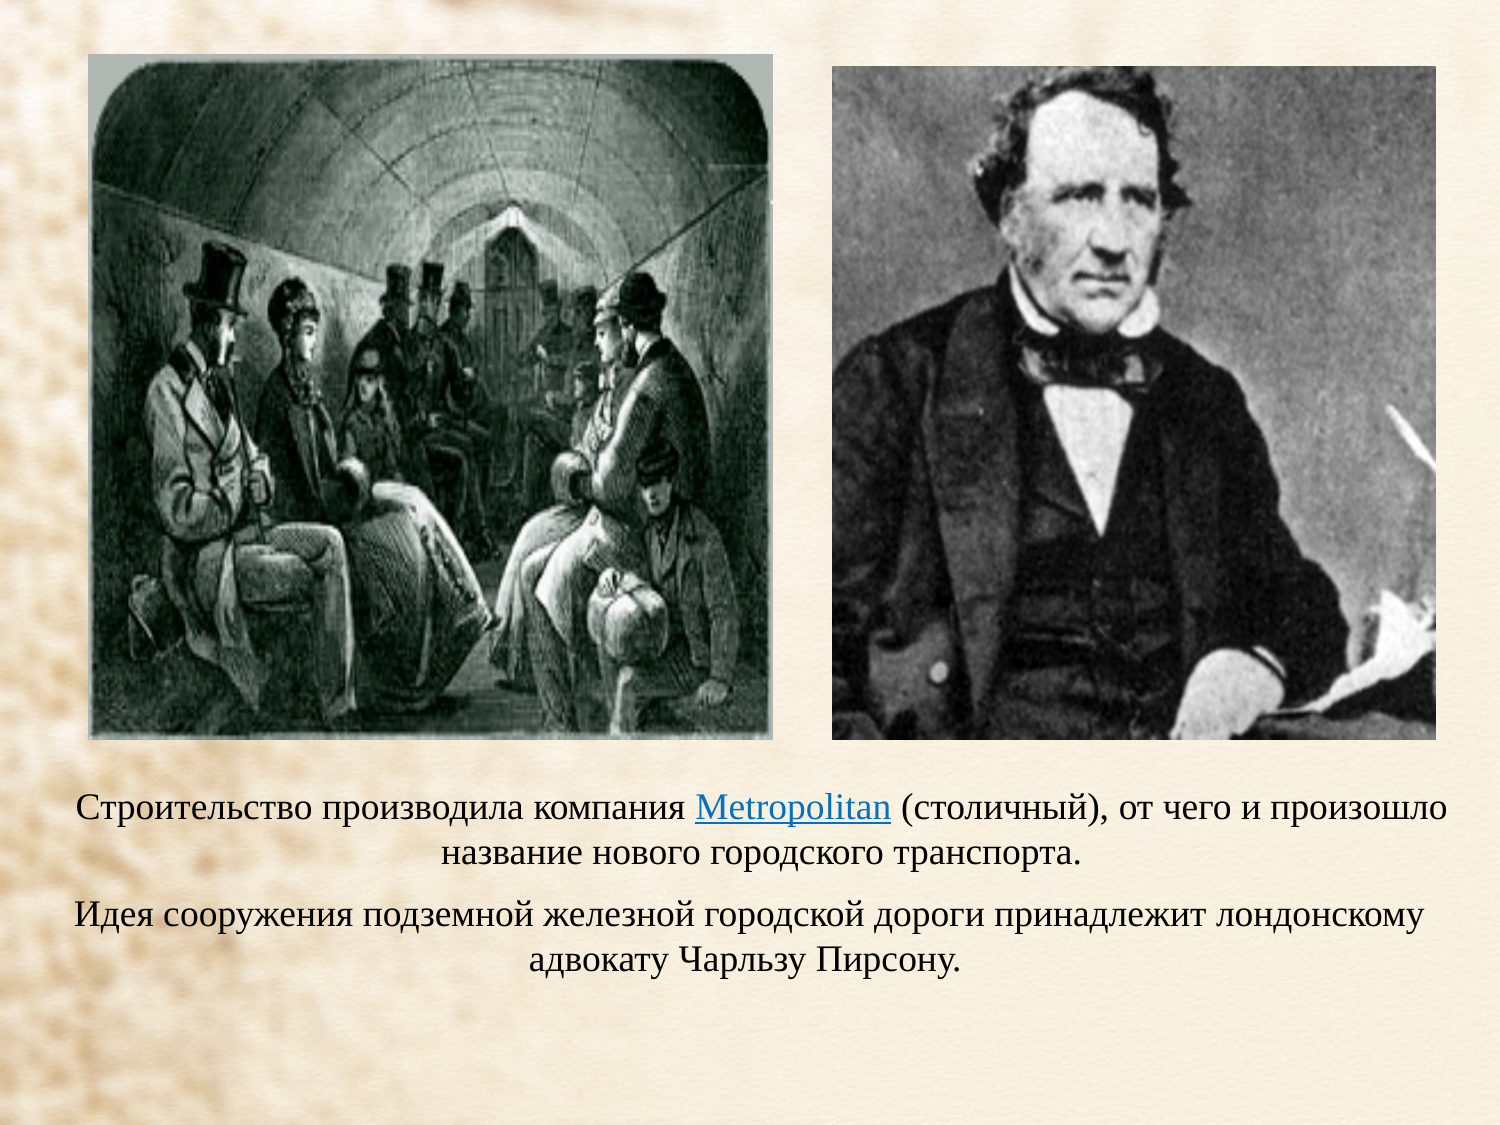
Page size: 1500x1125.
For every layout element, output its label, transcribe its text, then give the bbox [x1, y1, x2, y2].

picture [0, 0, 1500, 1125]
text_box Идея сооружения подземной железной городской дороги принадлежит лондонскому адвокату Чарльзу Пирсону. [29, 881, 1471, 987]
text_box Строительство производила компания Metropolitan (столичный), от чего и произошло название нового городского транспорта. [53, 774, 1471, 880]
